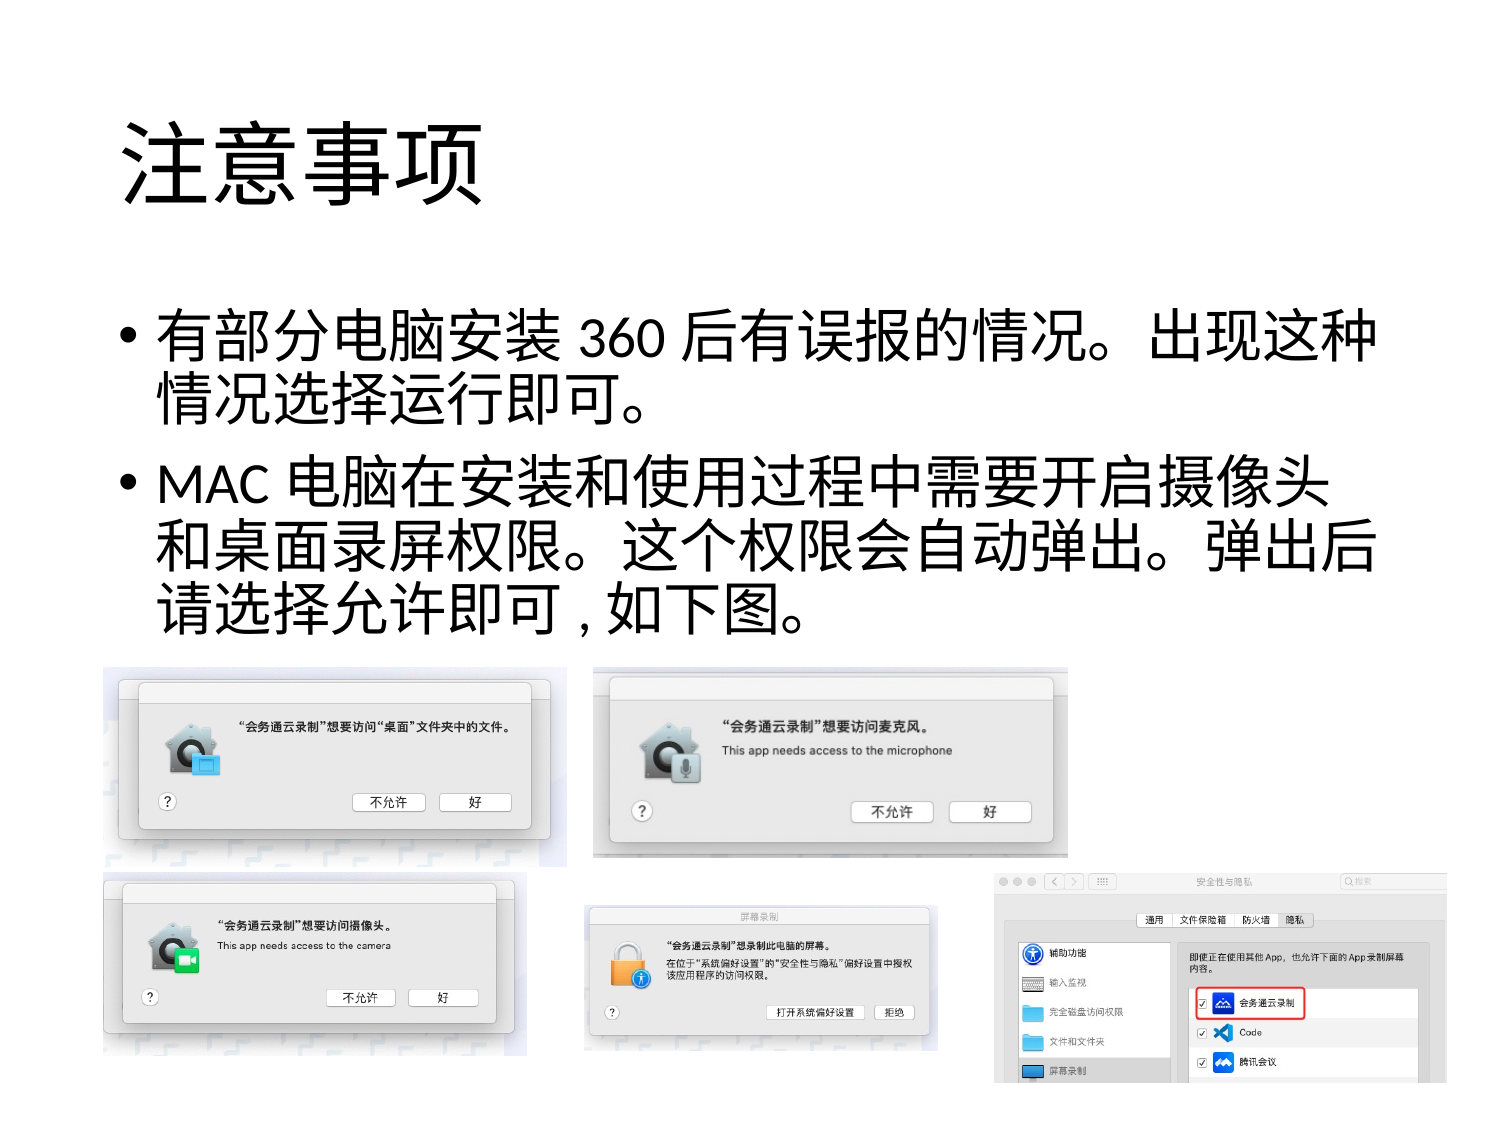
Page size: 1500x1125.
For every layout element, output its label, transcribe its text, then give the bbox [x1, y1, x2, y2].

title 注意事项 [103, 59, 1397, 278]
picture [994, 873, 1447, 1083]
picture [103, 872, 527, 1056]
picture [103, 667, 567, 867]
list 有部分电脑安装360后有误报的情况。出现这种情况选择运行即可。 MAC电脑在安装和使用过程中需要开启摄像头和桌面录屏权限。这个权限会自动弹出。弹出后请选择允许即可,如下图。 [103, 299, 1397, 1014]
picture [584, 905, 938, 1051]
picture [593, 667, 1068, 858]
